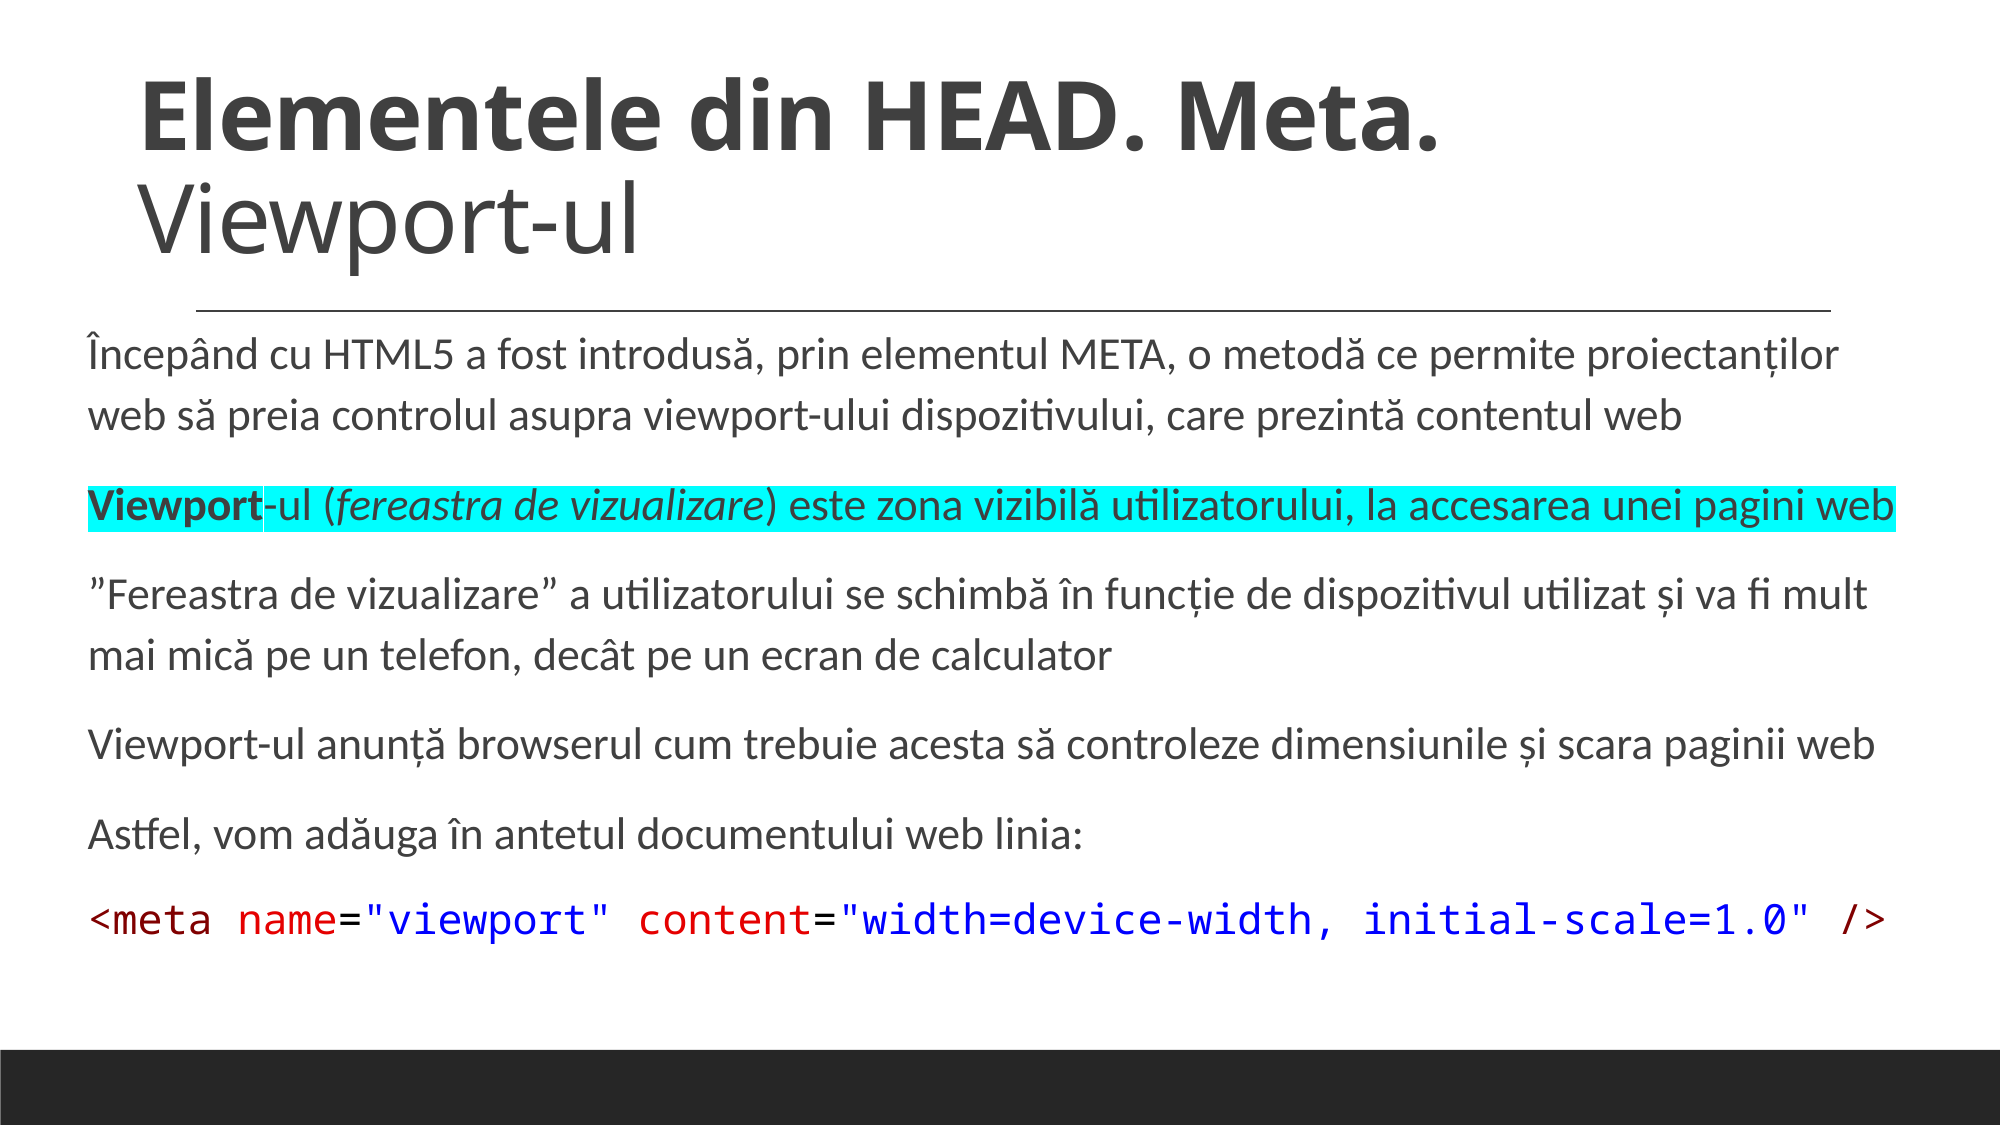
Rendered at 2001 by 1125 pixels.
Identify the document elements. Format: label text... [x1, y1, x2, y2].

list Începând cu HTML5 a fost introdusă, prin elementul META, o metodă ce permite proiectanților web să preia controlul asupra viewport-ului dispozitivului, care prezintă contentul web Viewport-ul (fereastra de vizualizare) este zona vizibilă utilizatorului, la accesarea unei pagini web ”Fereastra de vizualizare” a utilizatorului se schimbă în funcție de dispozitivul utilizat și va fi mult mai mică pe un telefon, decât pe un ecran de calculator Viewport-ul anunță browserul cum trebuie acesta să controleze dimensiunile și scara paginii web Astfel, vom adăuga în antetul documentului web linia: <meta name="viewport" content="width=device-width, initial-scale=1.0" /> [72, 311, 1928, 1021]
title Elementele din HEAD. Meta. Viewport-ul [122, 46, 1784, 283]
